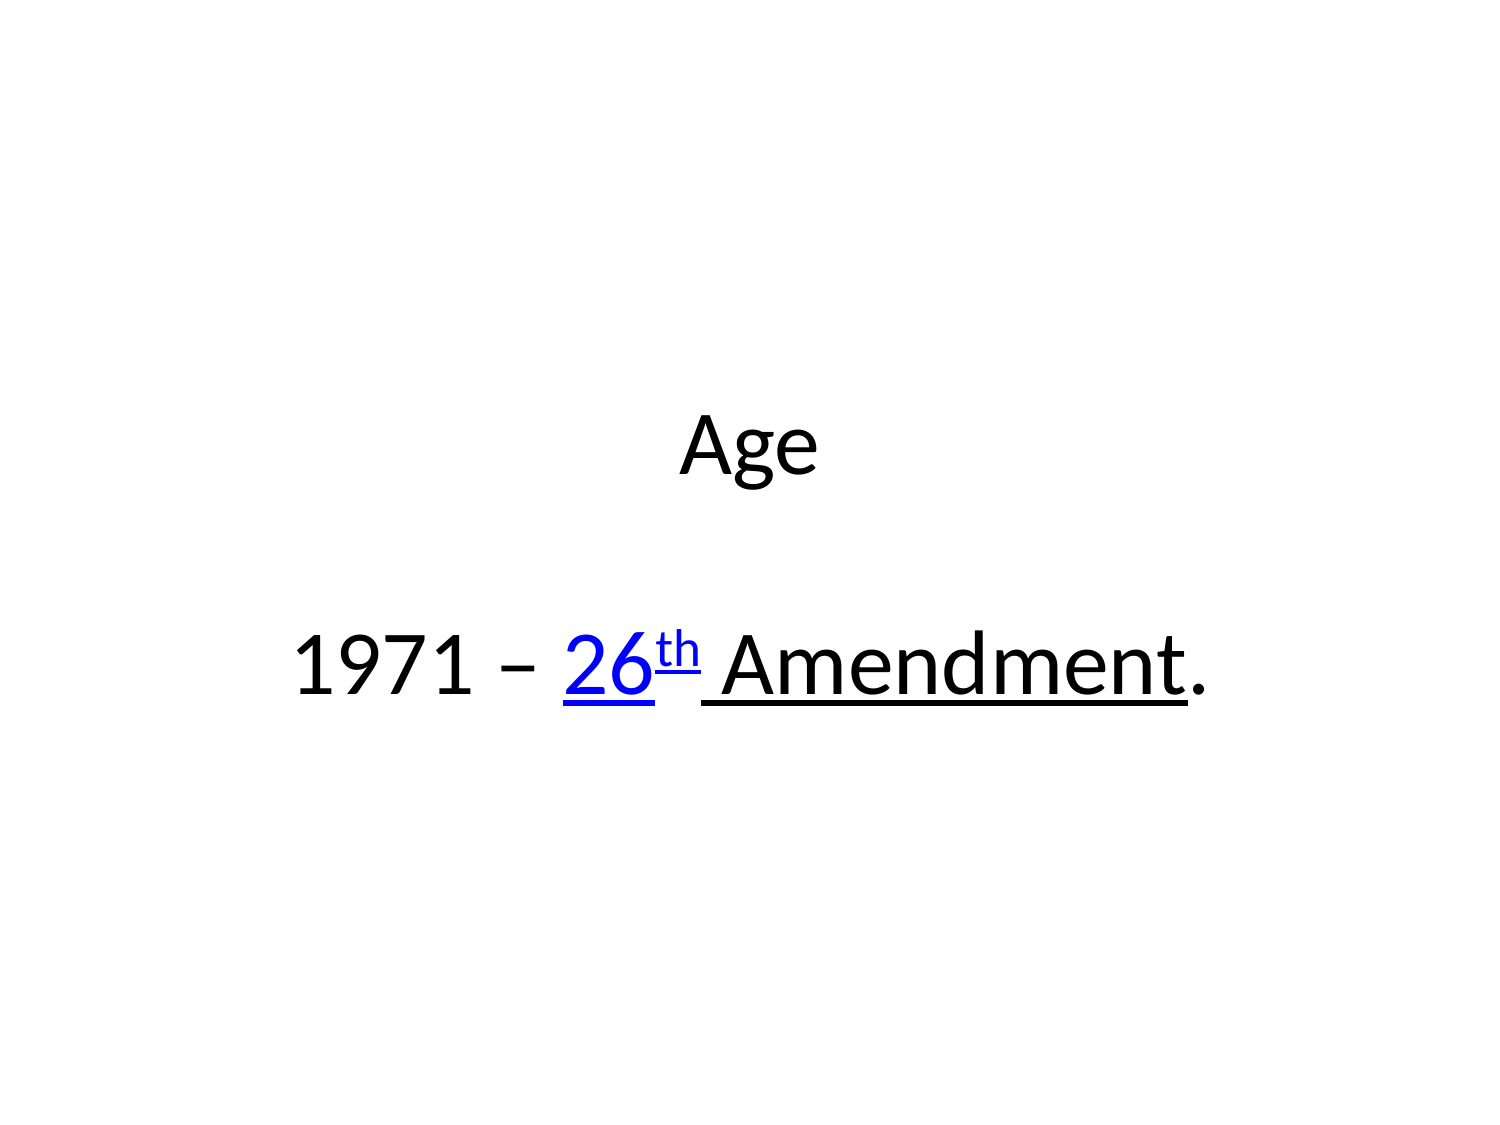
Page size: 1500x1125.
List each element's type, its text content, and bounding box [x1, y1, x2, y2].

title Age 1971 – 26th Amendment. [74, 44, 1426, 1051]
